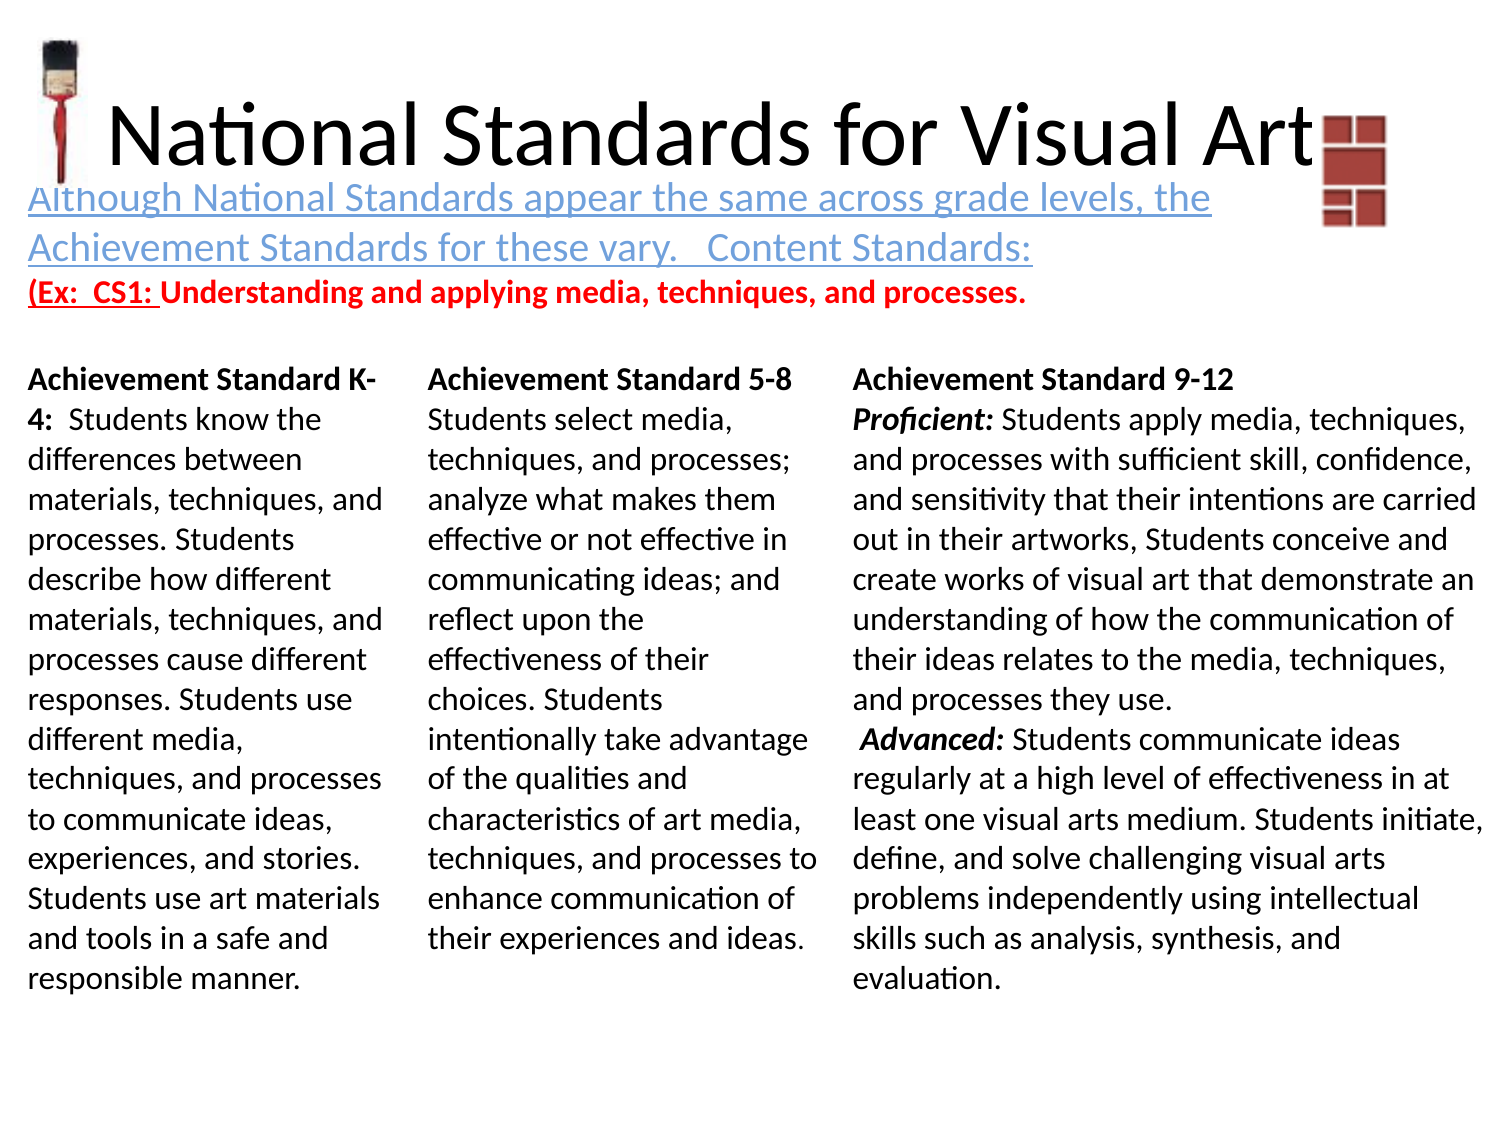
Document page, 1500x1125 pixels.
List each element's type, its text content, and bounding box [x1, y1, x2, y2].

picture [1312, 110, 1397, 238]
picture [37, 37, 88, 188]
list Achievement Standard K-4: Students know the differences between materials, techniques, and processes. Students describe how different materials, techniques, and processes cause different responses. Students use different media, techniques, and processes to communicate ideas, experiences, and stories. Students use art materials and tools in a safe and responsible manner. [12, 350, 412, 1088]
list Achievement Standard 5-8 Students select media, techniques, and processes; analyze what makes them effective or not effective in communicating ideas; and reflect upon the effectiveness of their choices. Students intentionally take advantage of the qualities and characteristics of art media, techniques, and processes to enhance communication of their experiences and ideas. [412, 350, 837, 1088]
list Although National Standards appear the same across grade levels, the Achievement Standards for these vary. Content Standards: (Ex: CS1: Understanding and applying media, techniques, and processes. [12, 162, 1325, 313]
title National Standards for Visual Arts [88, 37, 1375, 162]
list Achievement Standard 9-12 Proficient: Students apply media, techniques, and processes with sufficient skill, confidence, and sensitivity that their intentions are carried out in their artworks, Students conceive and create works of visual art that demonstrate an understanding of how the communication of their ideas relates to the media, techniques, and processes they use. Advanced: Students communicate ideas regularly at a high level of effectiveness in at least one visual arts medium. Students initiate, define, and solve challenging visual arts problems independently using intellectual skills such as analysis, synthesis, and evaluation. [837, 350, 1500, 1088]
